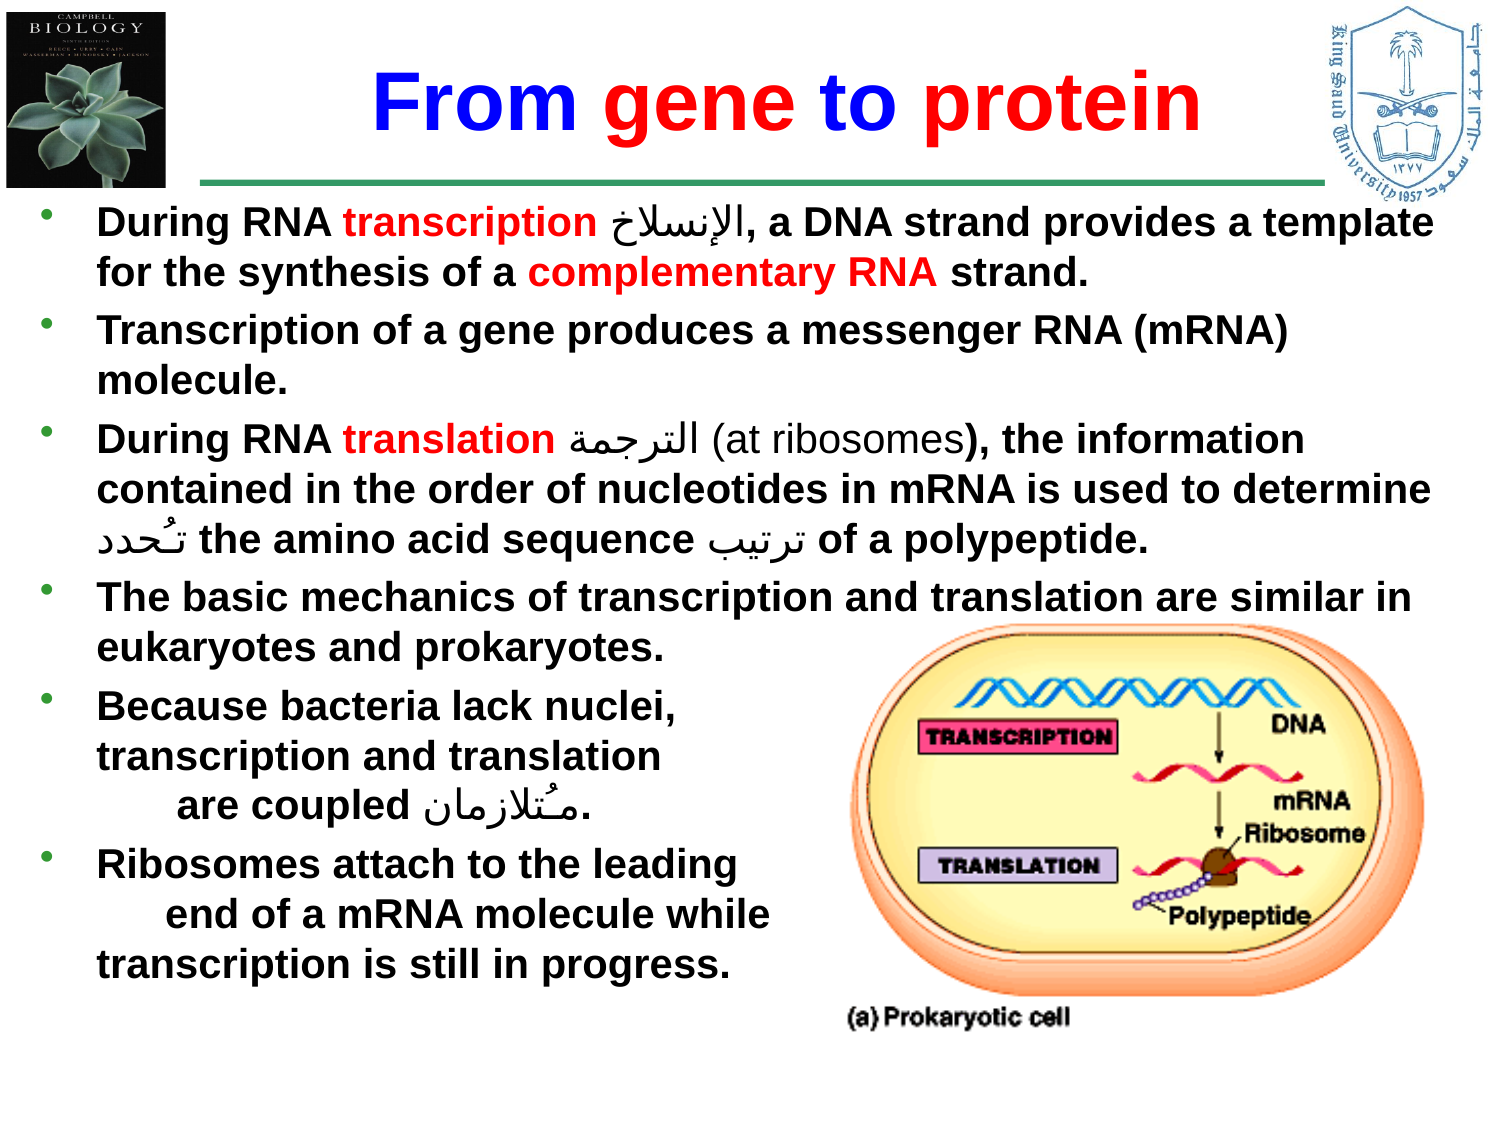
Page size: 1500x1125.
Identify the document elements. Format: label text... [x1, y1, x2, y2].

picture [787, 612, 1488, 1038]
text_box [5, 0, 1488, 209]
list During RNA transcription الإنسلاخ, a DNA strand provides a template for the synthesis of a complementary RNA strand. Transcription of a gene produces a messenger RNA (mRNA) molecule. During RNA translation الترجمة (at ribosomes), the information contained in the order of nucleotides in mRNA is used to determine تـُحدد the amino acid sequence ترتيب of a polypeptide. The basic mechanics of transcription and translation are similar in eukaryotes and prokaryotes. Because bacteria lack nuclei, transcription and translation are coupled مـُتلازمان. Ribosomes attach to the leading end of a mRNA molecule while transcription is still in progress. [24, 216, 1475, 995]
